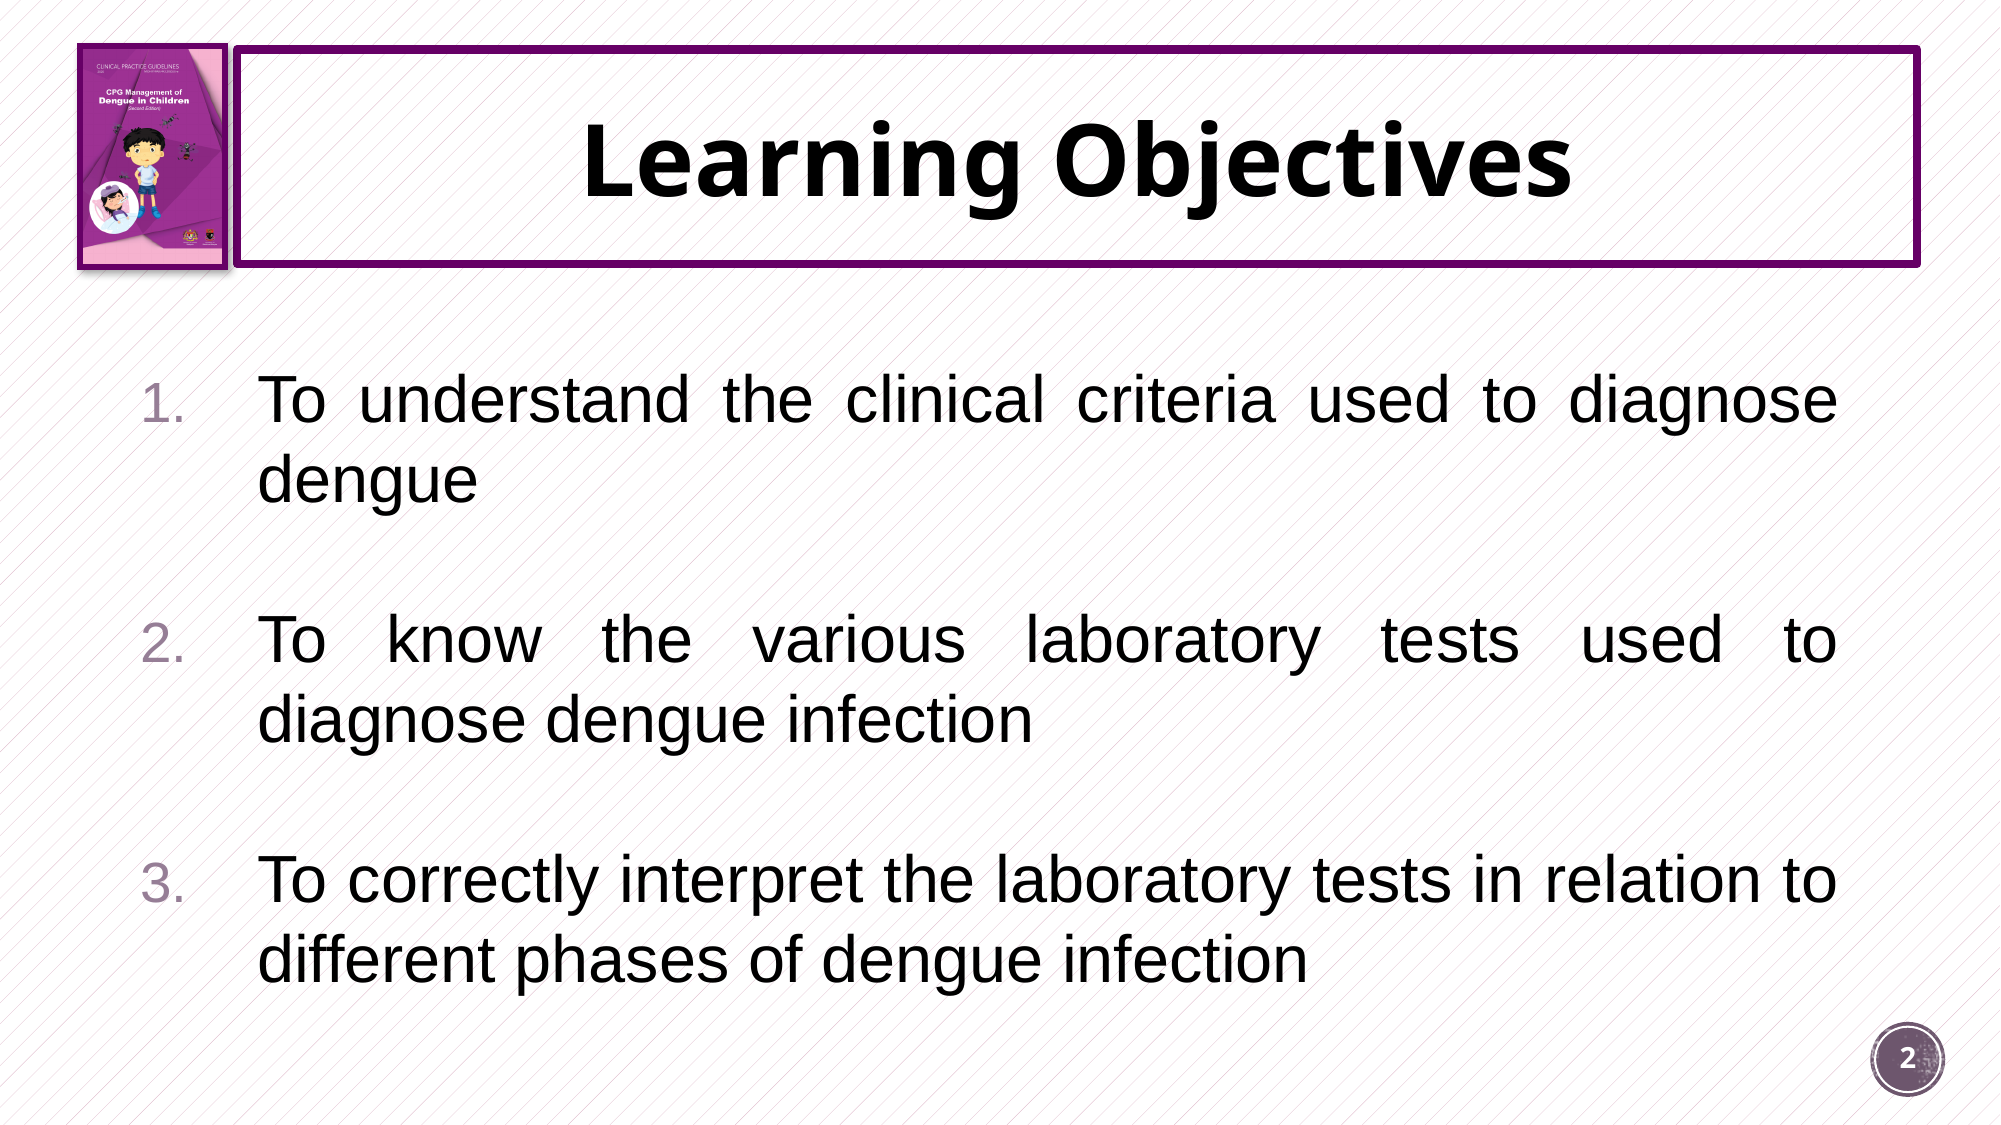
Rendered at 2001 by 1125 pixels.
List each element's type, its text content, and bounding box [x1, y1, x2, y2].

slide_number 2 [1855, 1028, 1961, 1089]
text_box Learning Objectives [237, 49, 1918, 264]
picture [83, 49, 222, 264]
list To understand the clinical criteria used to diagnose dengue To know the various laboratory tests used to diagnose dengue infection To correctly interpret the laboratory tests in relation to different phases of dengue infection [125, 348, 1856, 1013]
